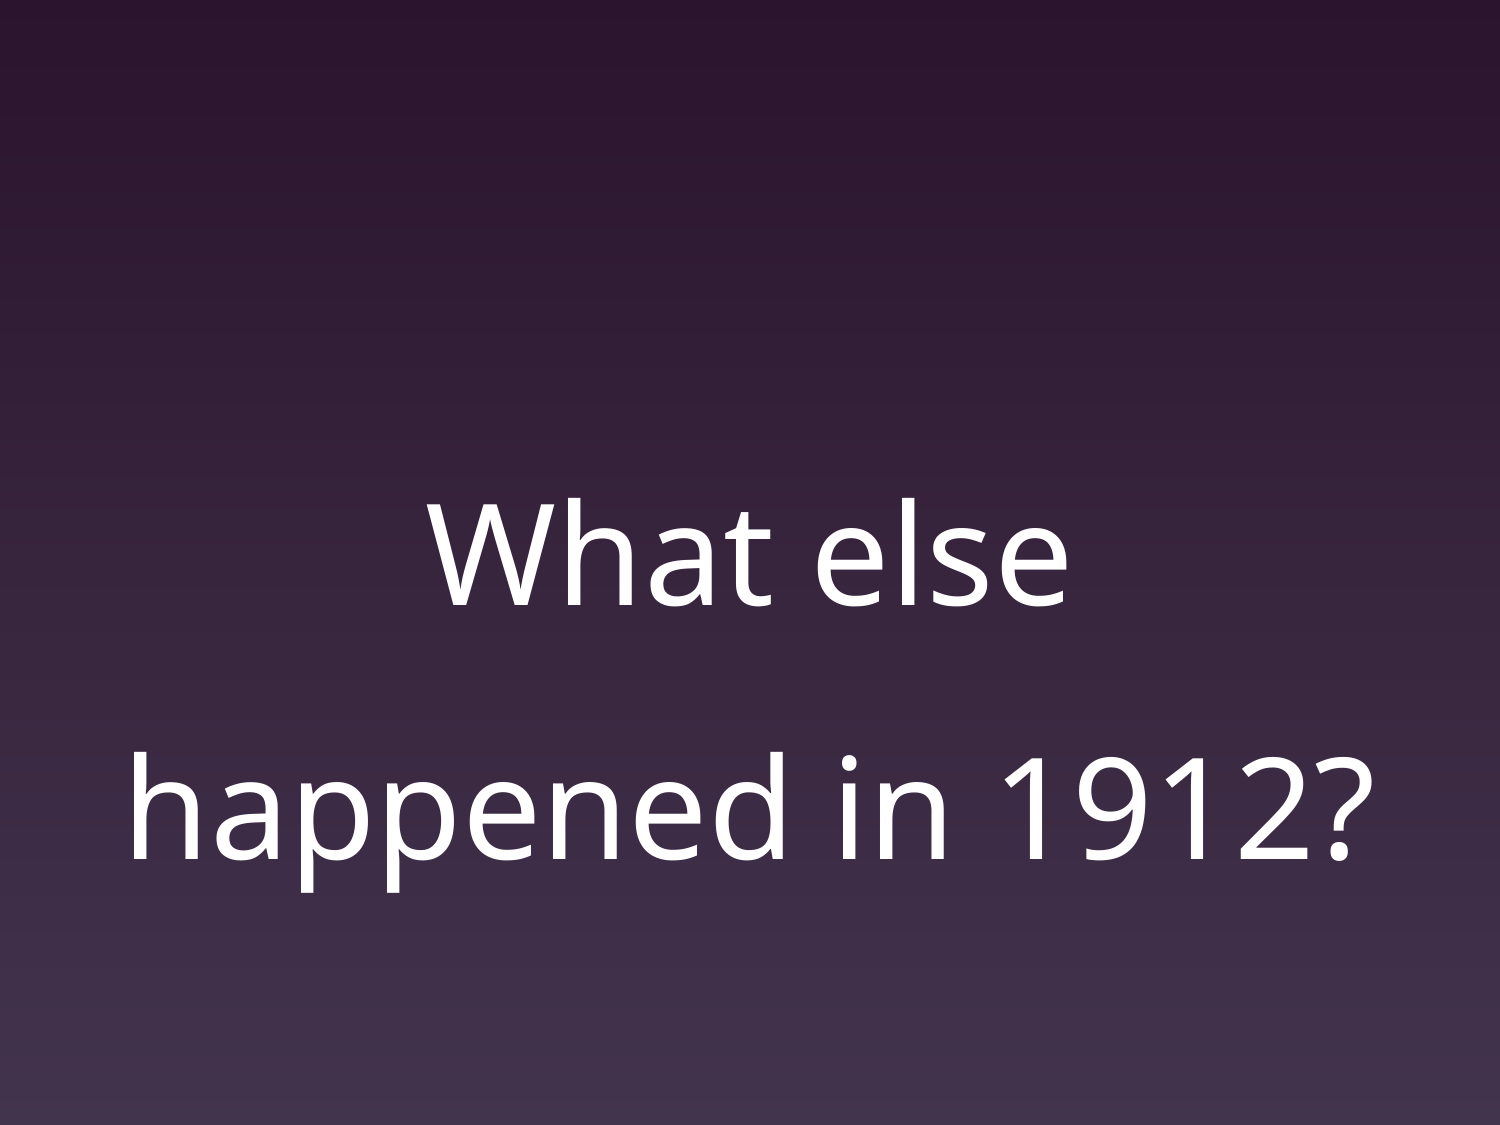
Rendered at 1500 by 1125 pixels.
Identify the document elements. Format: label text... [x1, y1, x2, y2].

list What else happened in 1912? [75, 262, 1425, 1005]
